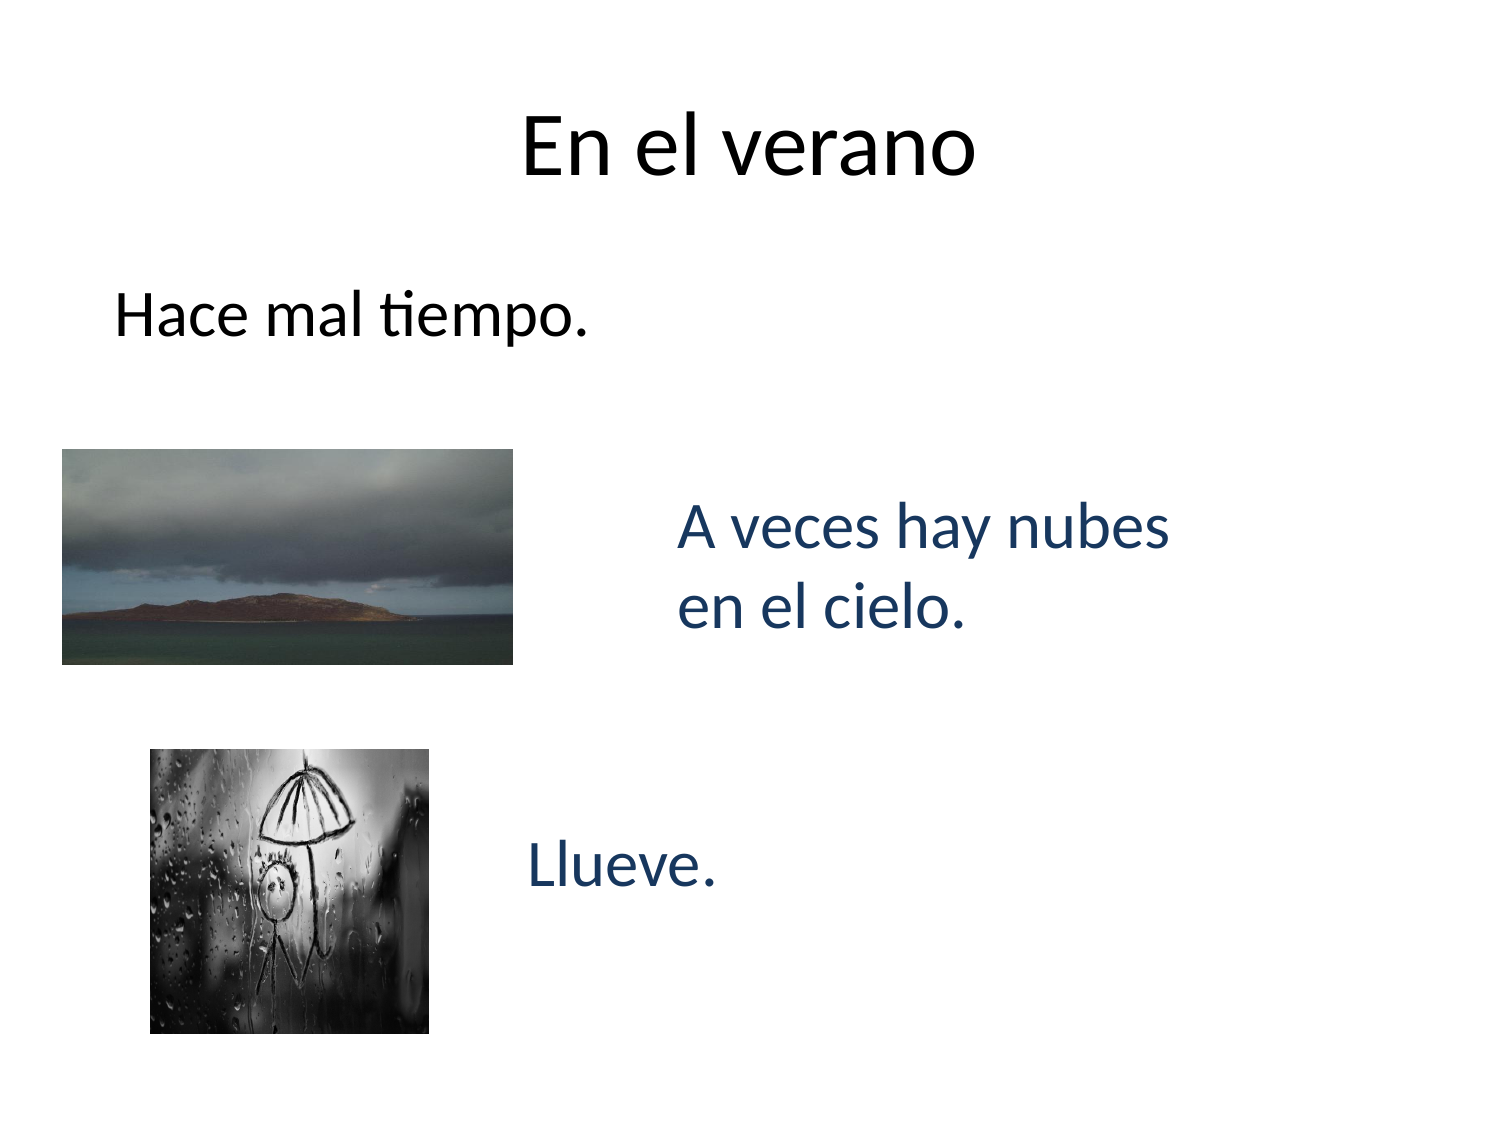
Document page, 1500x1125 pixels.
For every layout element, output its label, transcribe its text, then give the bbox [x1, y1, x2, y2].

text_box A veces hay nubes en el cielo. [662, 474, 1238, 650]
title En el verano [75, 45, 1425, 233]
picture [149, 749, 429, 1034]
picture [62, 449, 513, 665]
text_box Llueve. [512, 812, 1288, 908]
text_box Hace mal tiempo. [99, 262, 850, 358]
